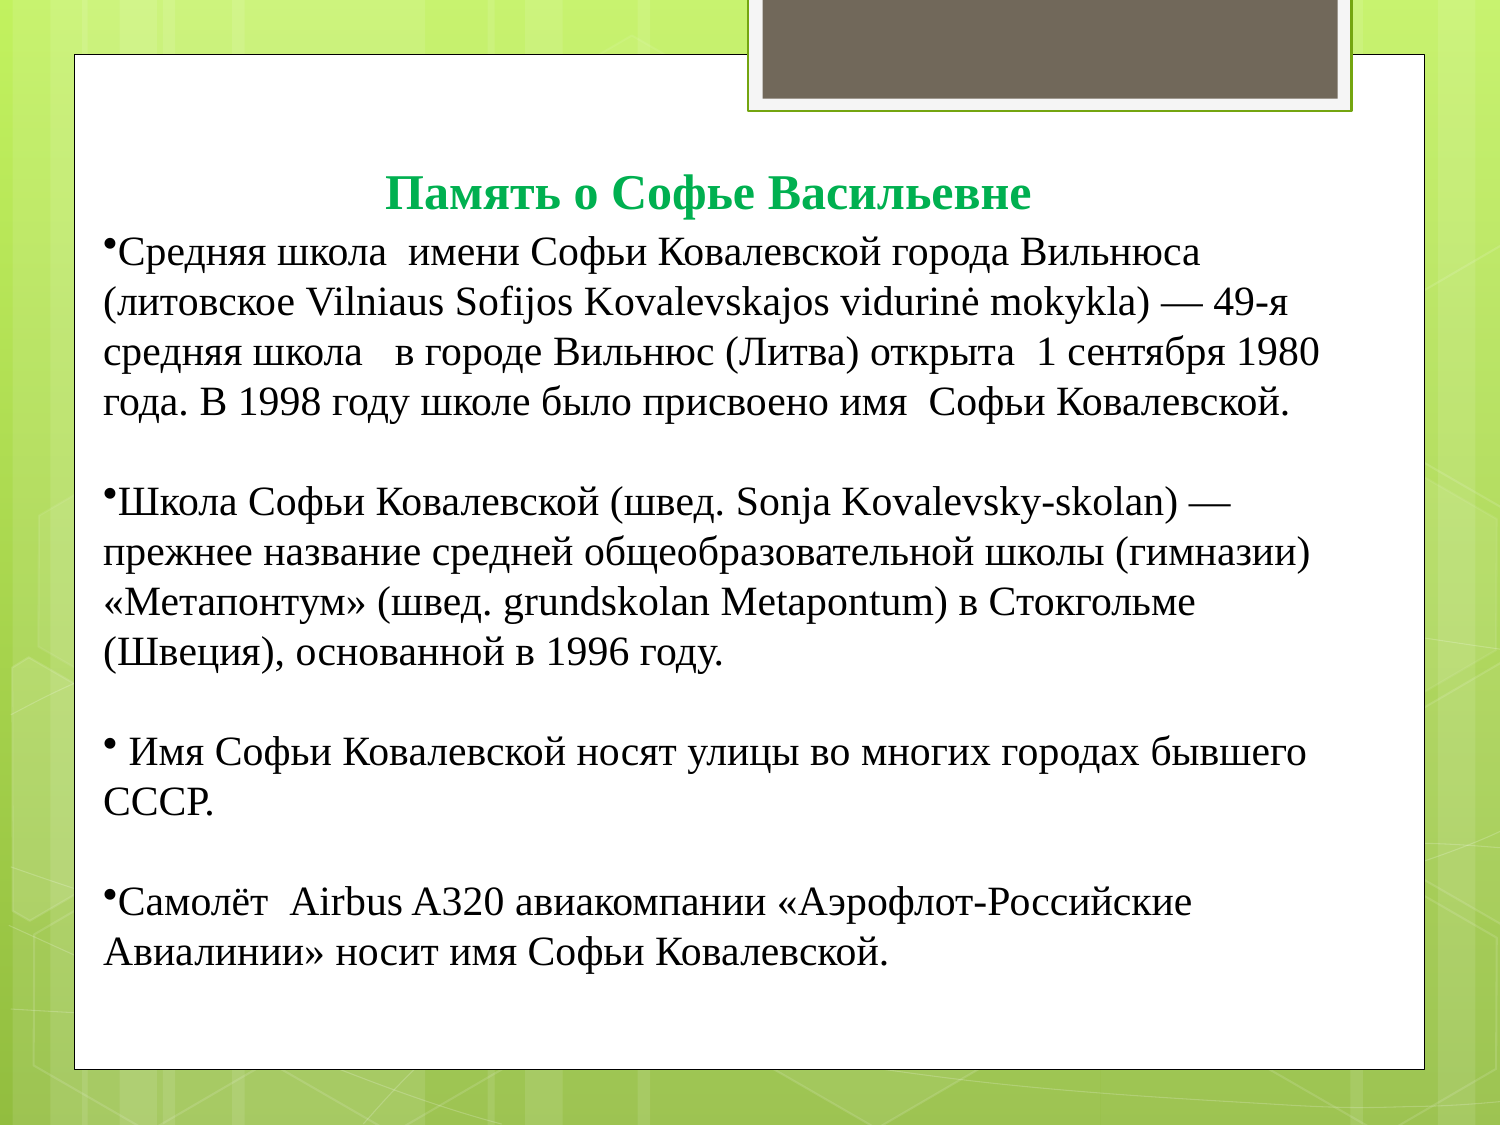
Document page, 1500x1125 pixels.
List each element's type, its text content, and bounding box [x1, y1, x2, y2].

text_box Средняя школа имени Софьи Ковалевской города Вильнюса (литовское Vilniaus Sofijos Kovalevskajos vidurinė mokykla) — 49-я средняя школа в городе Вильнюс (Литва) открыта 1 сентября 1980 года. В 1998 году школе было присвоено имя Софьи Ковалевской. Школа Софьи Ковалевской (швед. Sonja Kovalevsky-skolan) — прежнее название средней общеобразовательной школы (гимназии) «Метапонтум» (швед. grundskolan Metapontum) в Стокгольме (Швеция), основанной в 1996 году. Имя Софьи Ковалевской носят улицы во многих городах бывшего СССР. Самолёт Airbus A320 авиакомпании «Аэрофлот-Российские Авиалинии» носит имя Софьи Ковалевской. [88, 216, 1378, 982]
text_box Память о Софье Васильевне [277, 152, 1140, 228]
